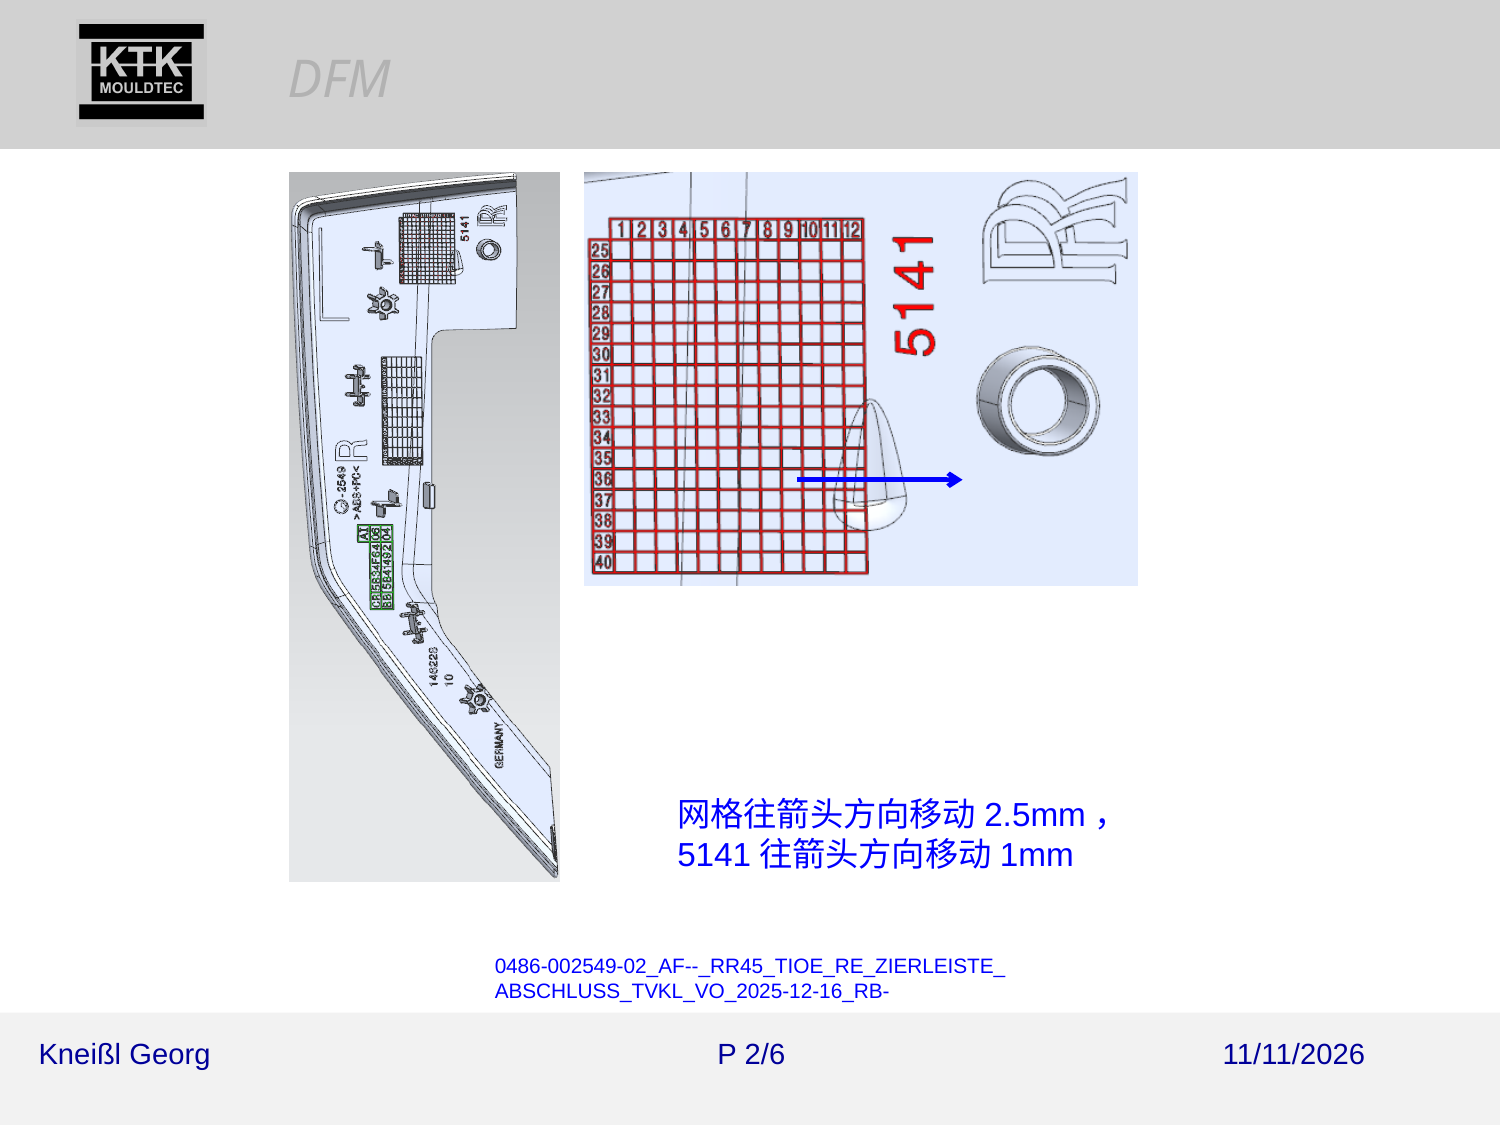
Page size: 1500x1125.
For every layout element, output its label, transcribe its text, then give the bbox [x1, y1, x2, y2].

picture [289, 172, 560, 882]
footer P 2/6 [513, 1027, 989, 1106]
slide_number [1118, 1027, 1470, 1106]
picture [584, 172, 1138, 587]
text_box 网格往箭头方向移动2.5mm， 5141往箭头方向移动1mm [662, 785, 1143, 880]
text_box 0486-002549-02_AF--_RR45_TIOE_RE_ZIERLEISTE_ ABSCHLUSS_TVKL_VO_2025-12-16_RB- [479, 945, 1020, 1011]
